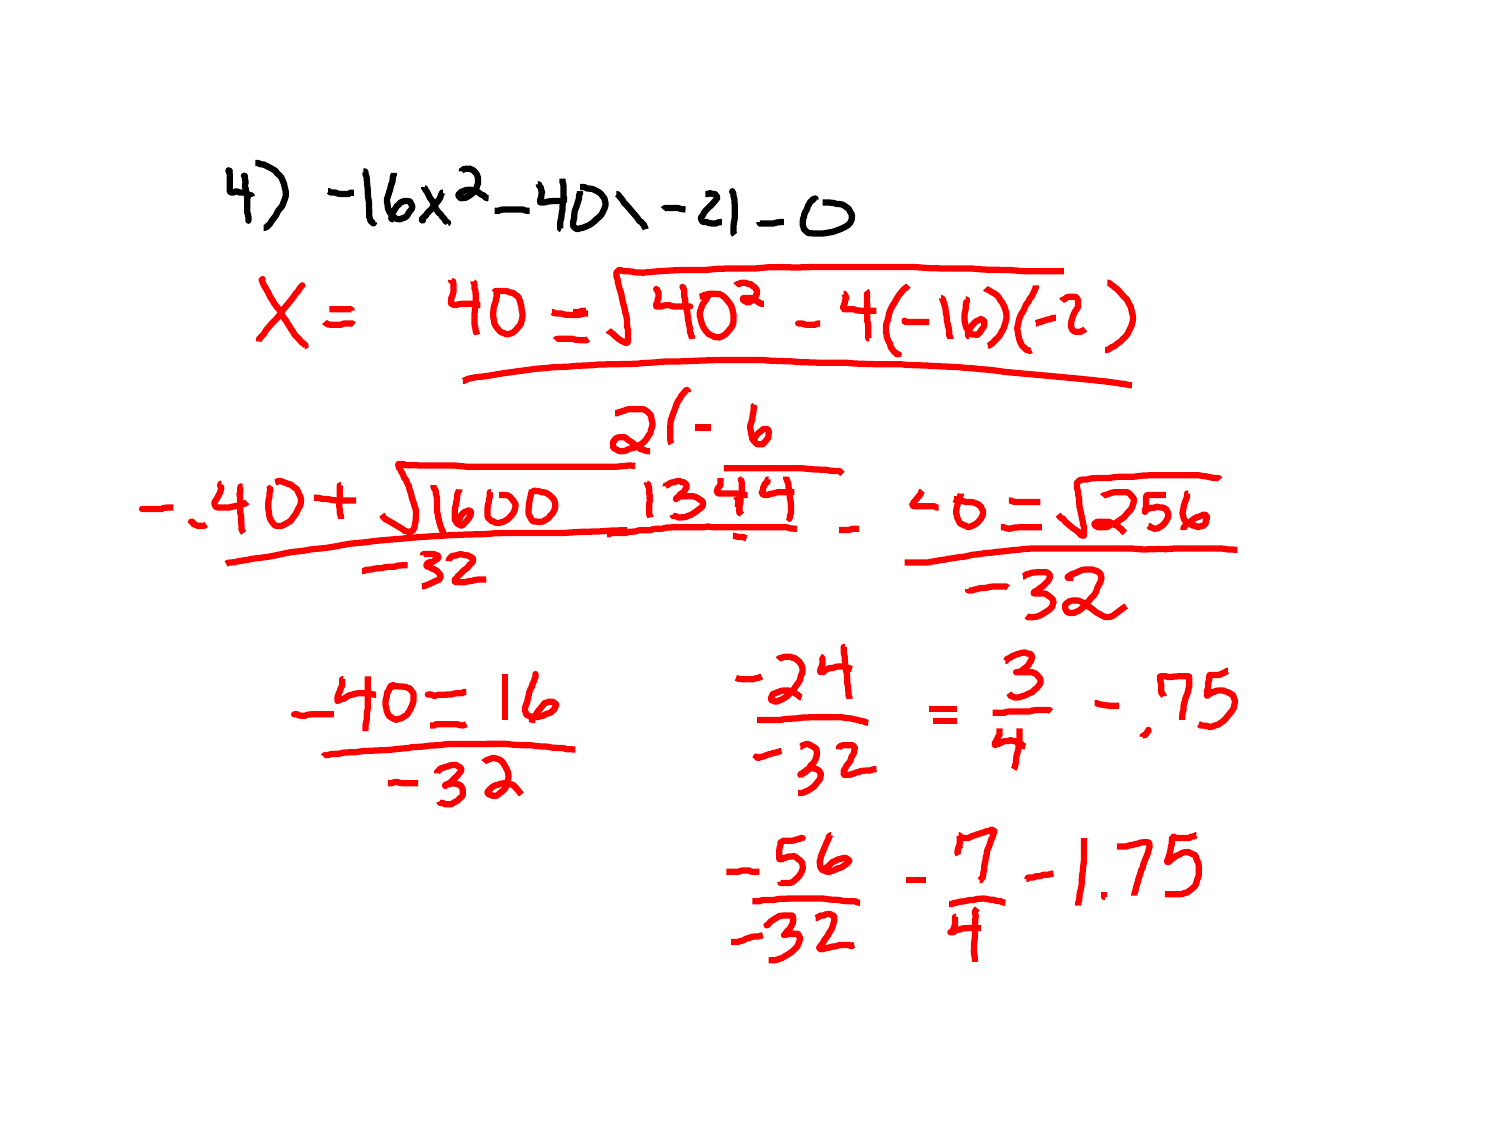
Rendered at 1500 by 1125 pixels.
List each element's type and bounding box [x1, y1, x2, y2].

text_box [141, 162, 1238, 963]
